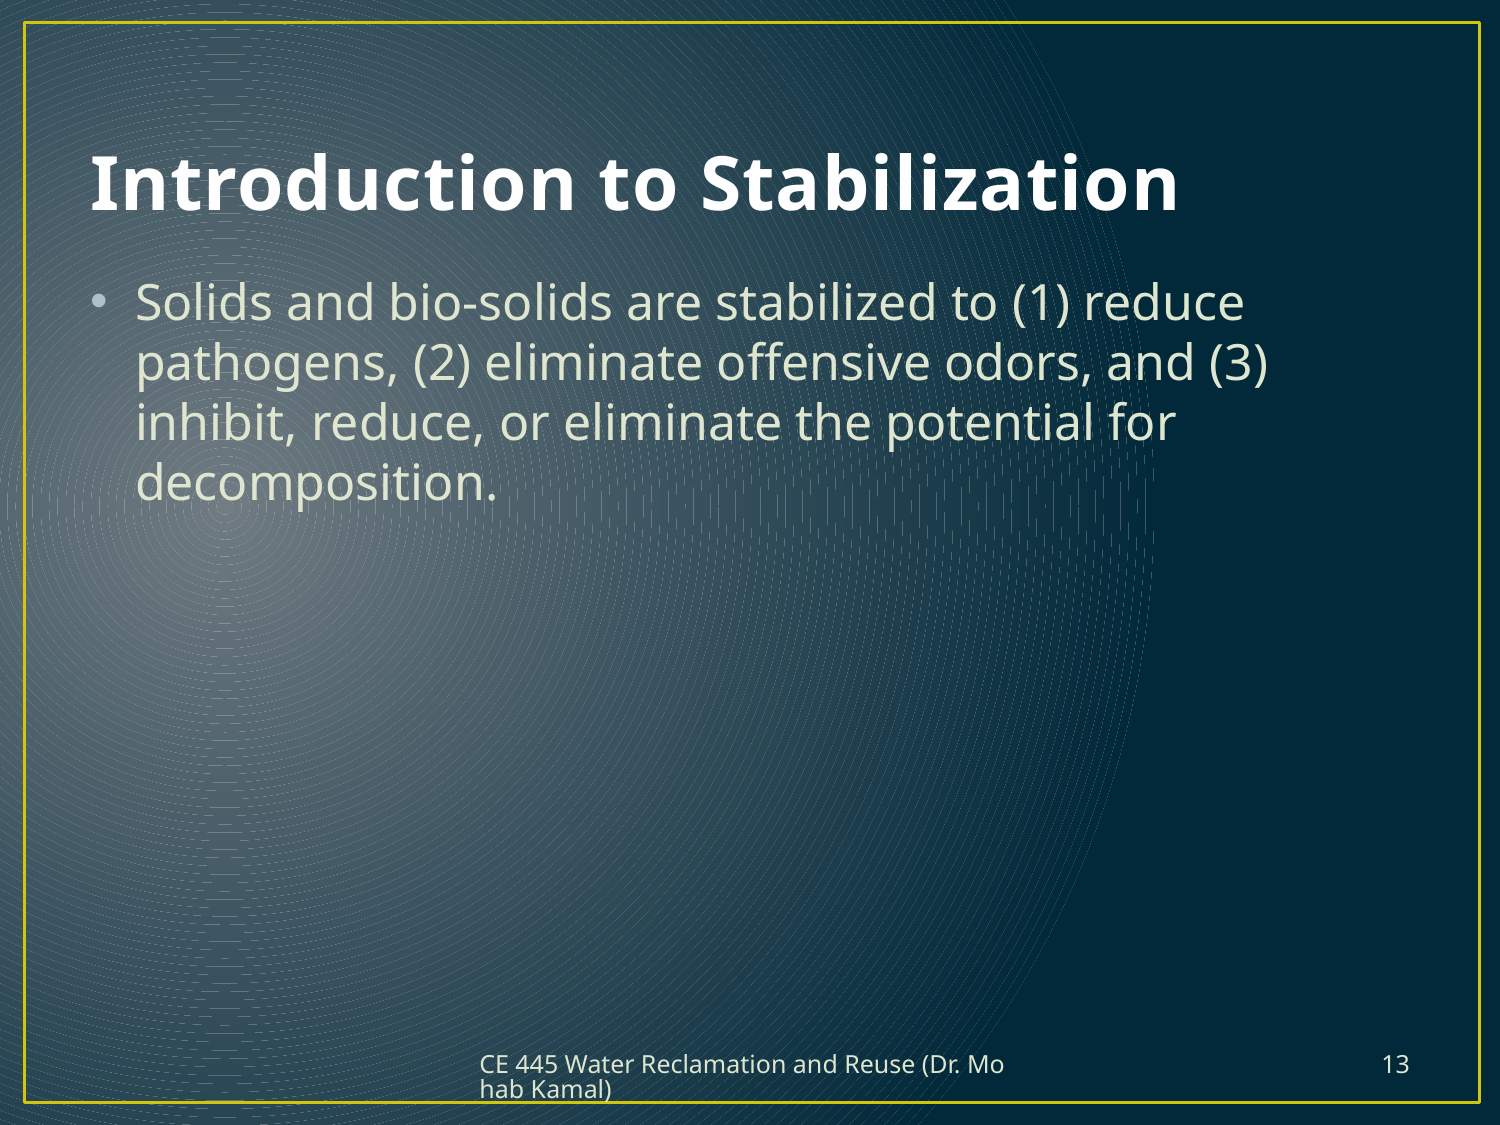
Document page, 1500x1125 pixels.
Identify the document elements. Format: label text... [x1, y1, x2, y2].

list Solids and bio-solids are stabilized to (1) reduce pathogens, (2) eliminate offensive odors, and (3) inhibit, reduce, or eliminate the potential for decomposition. [75, 262, 1425, 1005]
slide_number 13 [1074, 1035, 1425, 1096]
title Introduction to Stabilization [75, 45, 1425, 233]
footer CE 445 Water Reclamation and Reuse (Dr. Mohab Kamal) [464, 1035, 1036, 1096]
